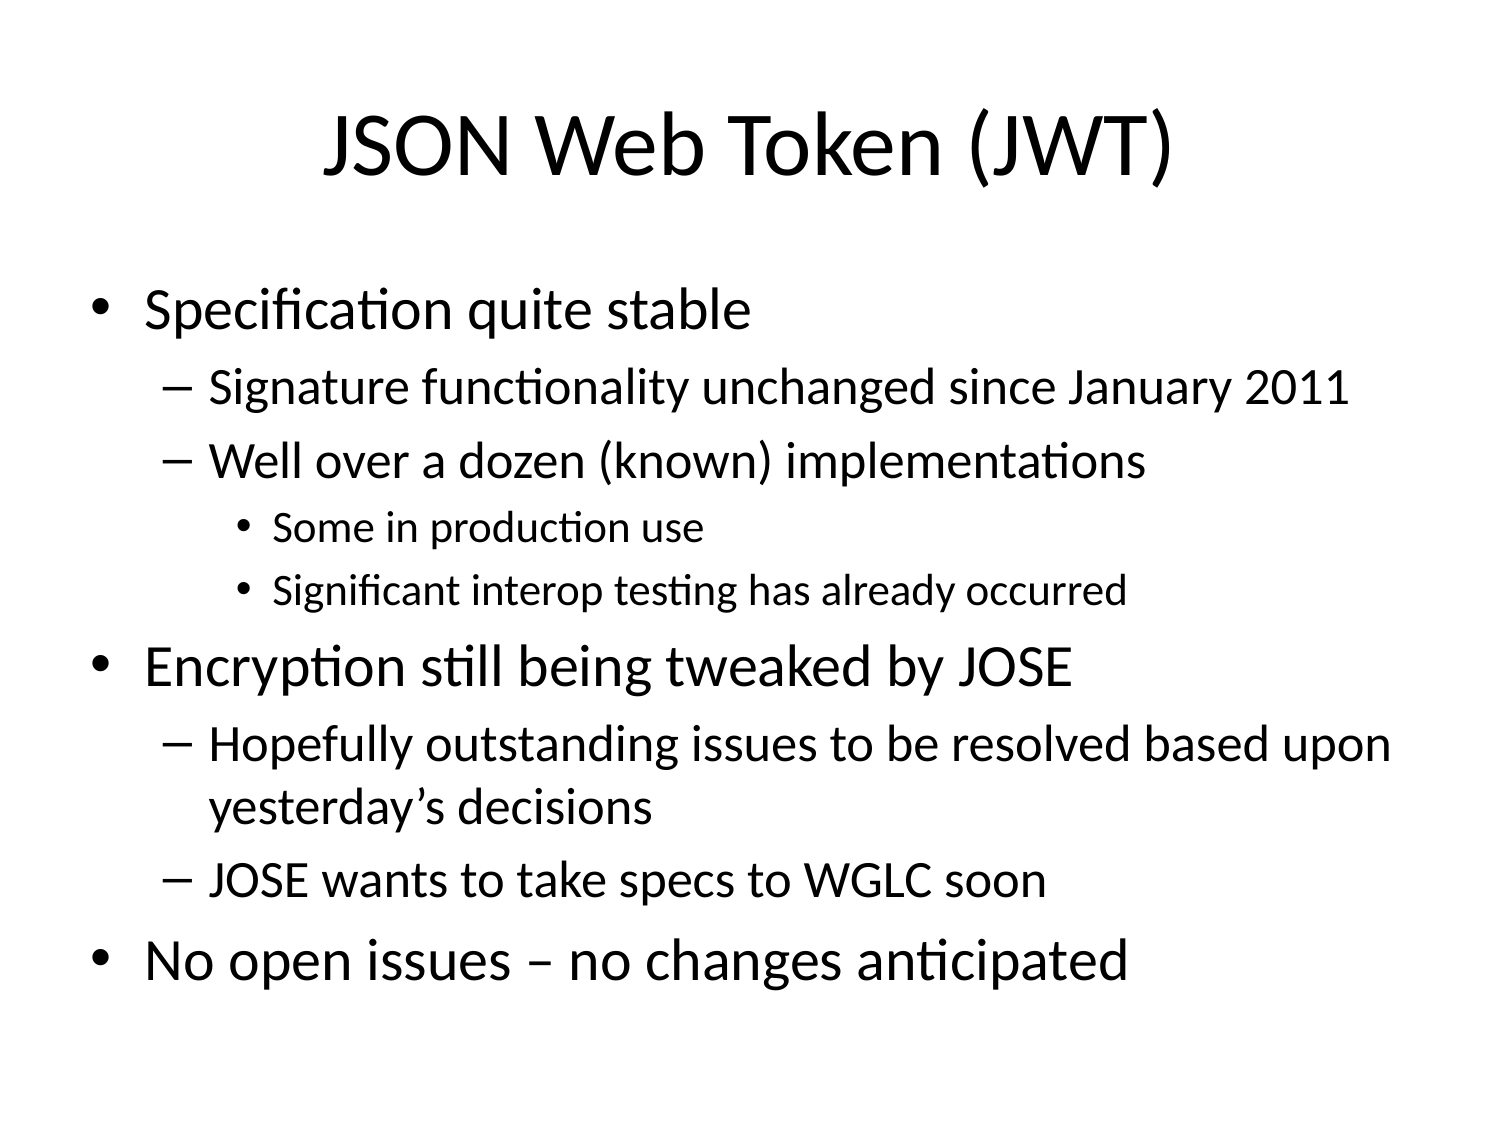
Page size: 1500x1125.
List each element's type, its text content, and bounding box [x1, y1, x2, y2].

title JSON Web Token (JWT) [75, 45, 1425, 233]
list Specification quite stable Signature functionality unchanged since January 2011 Well over a dozen (known) implementations Some in production use Significant interop testing has already occurred Encryption still being tweaked by JOSE Hopefully outstanding issues to be resolved based upon yesterday’s decisions JOSE wants to take specs to WGLC soon No open issues – no changes anticipated [75, 262, 1425, 1005]
